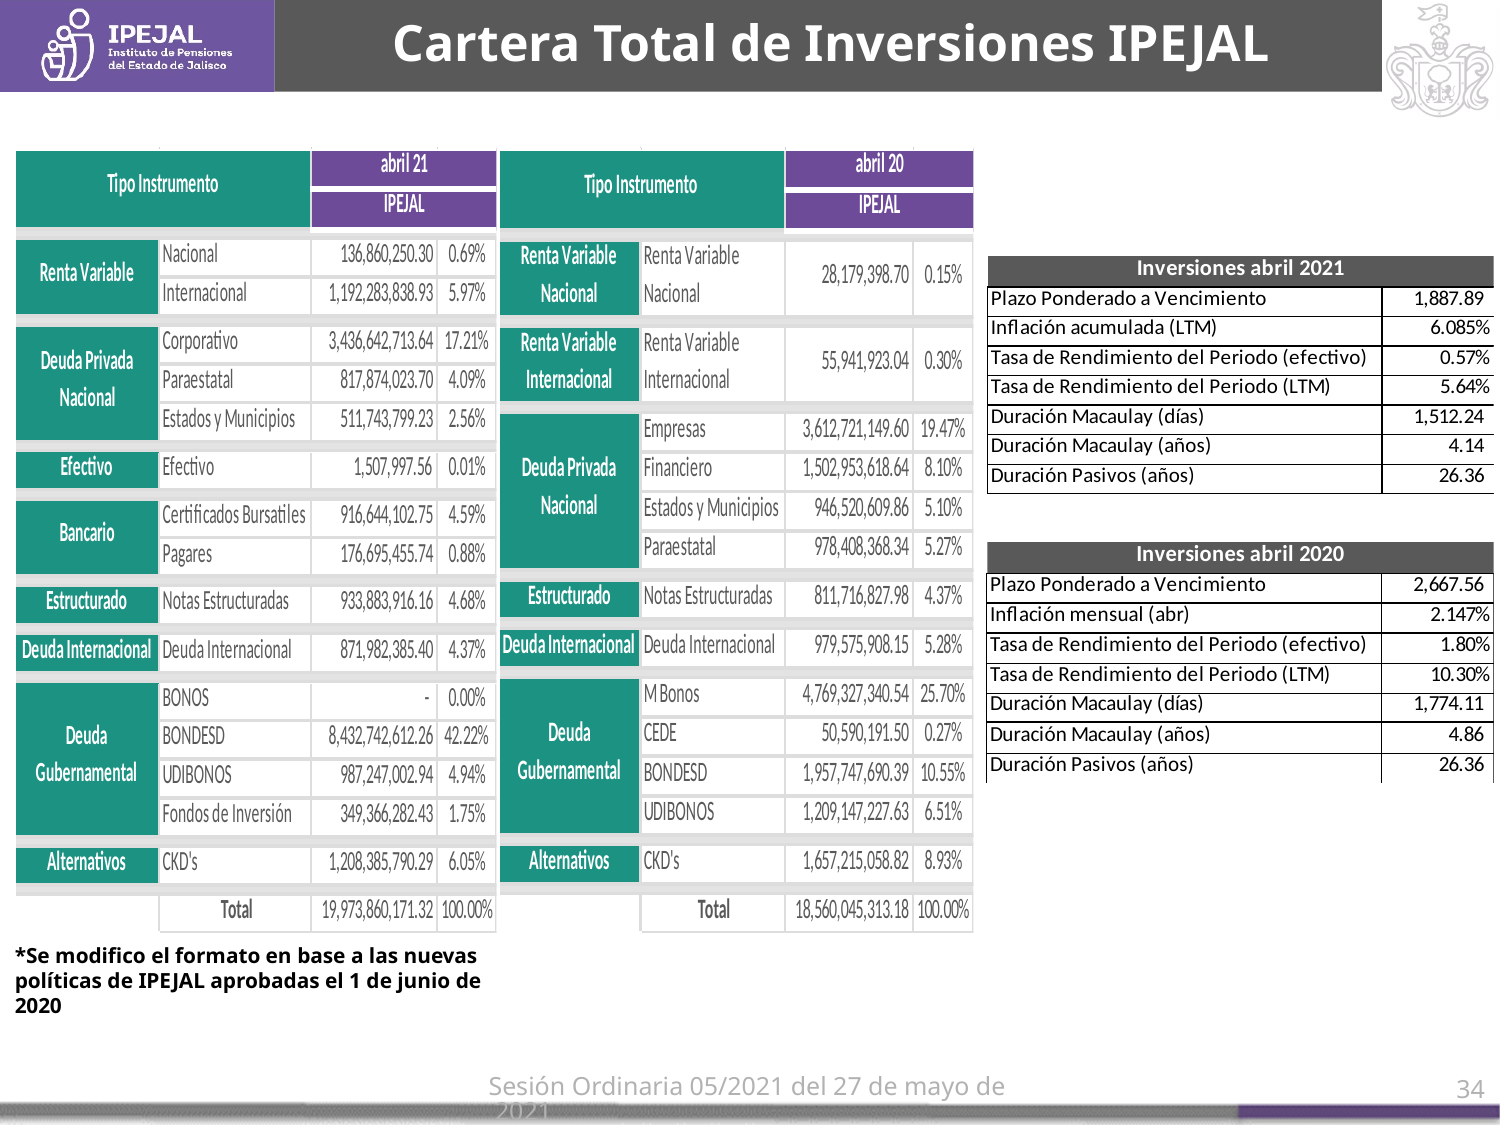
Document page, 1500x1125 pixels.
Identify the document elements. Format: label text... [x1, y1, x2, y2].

slide_number 34 [1149, 1060, 1500, 1121]
picture [13, 147, 975, 935]
picture [0, 0, 275, 92]
picture [0, 1096, 1500, 1125]
picture [986, 255, 1496, 495]
title Cartera Total de Inversiones IPEJAL [278, 4, 1385, 85]
text_box *Se modifico el formato en base a las nuevas políticas de IPEJAL aprobadas el 1 de junio de 2020 [0, 934, 498, 1025]
picture [985, 540, 1496, 785]
footer Sesión Ordinaria 05/2021 del 27 de mayo de 2021 [473, 1057, 1027, 1118]
